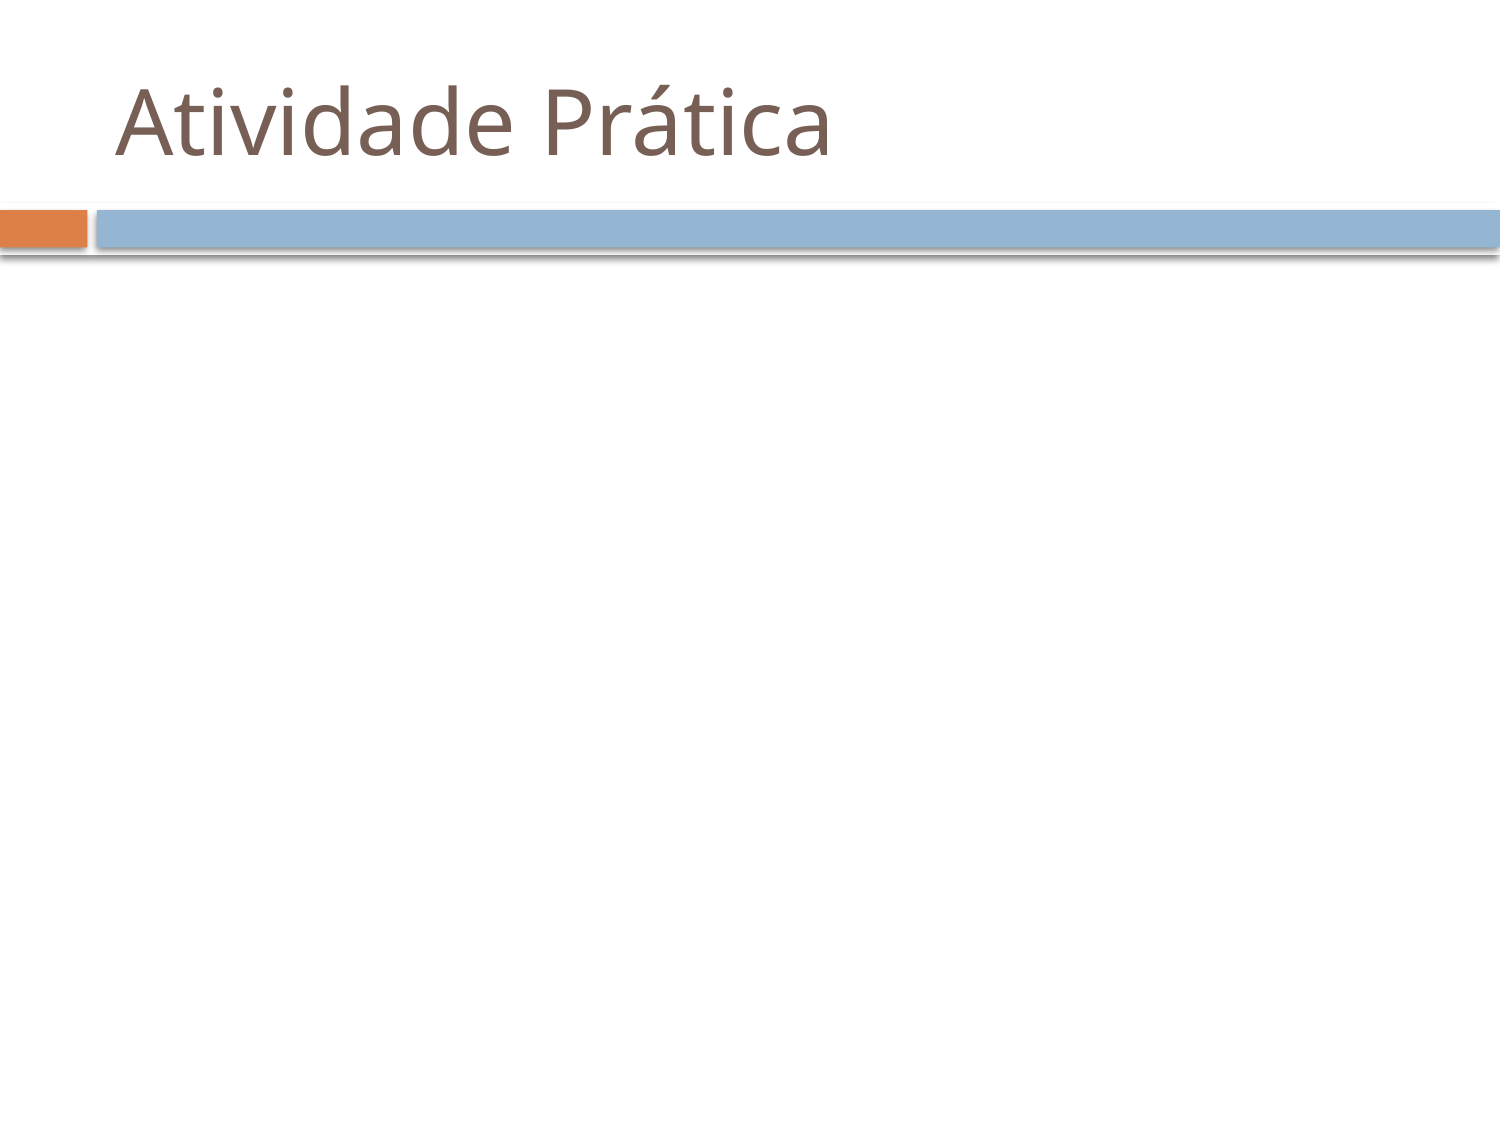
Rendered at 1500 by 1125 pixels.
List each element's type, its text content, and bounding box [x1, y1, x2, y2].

title Atividade Prática [100, 37, 1438, 200]
